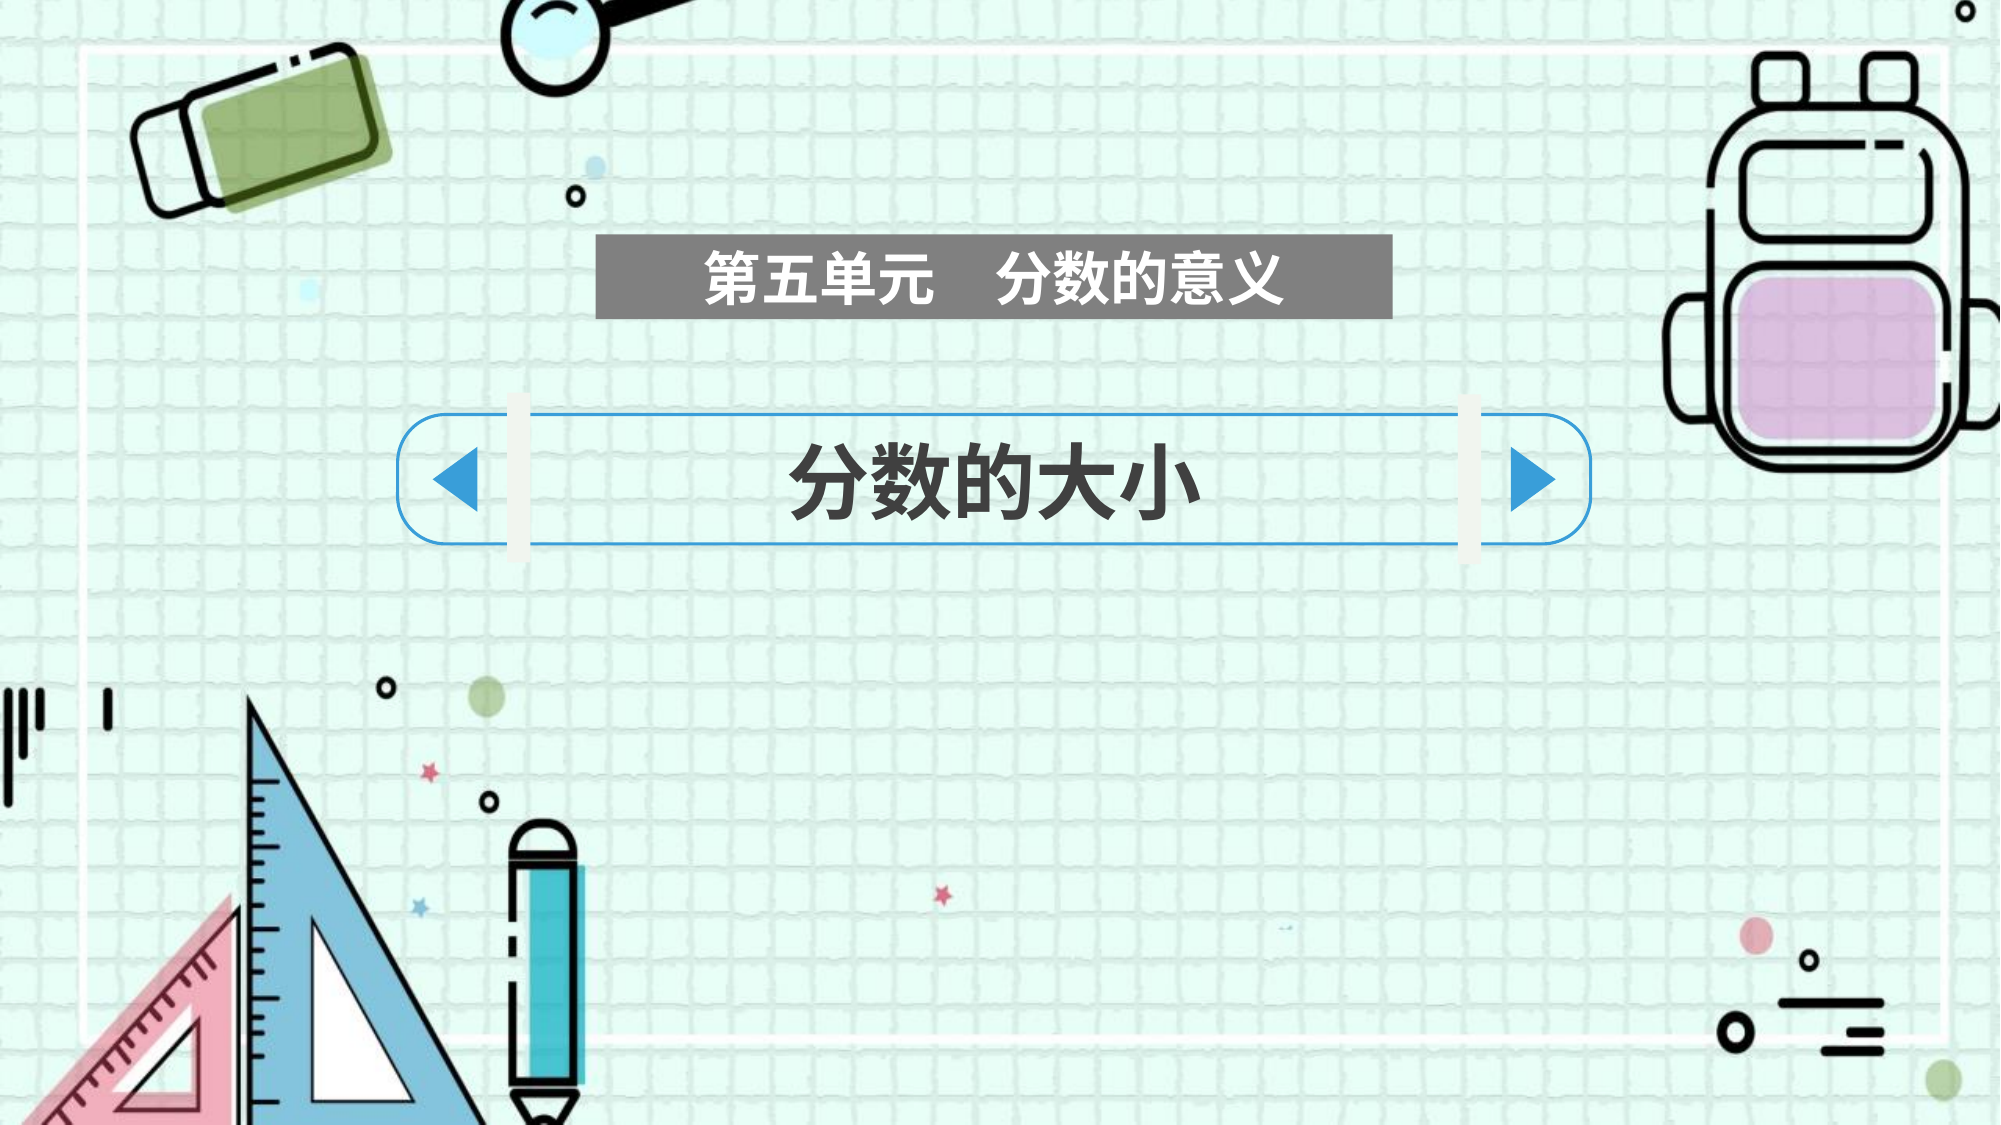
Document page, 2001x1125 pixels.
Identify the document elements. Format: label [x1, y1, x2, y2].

text_box [397, 392, 1591, 565]
picture [0, 0, 2000, 1125]
